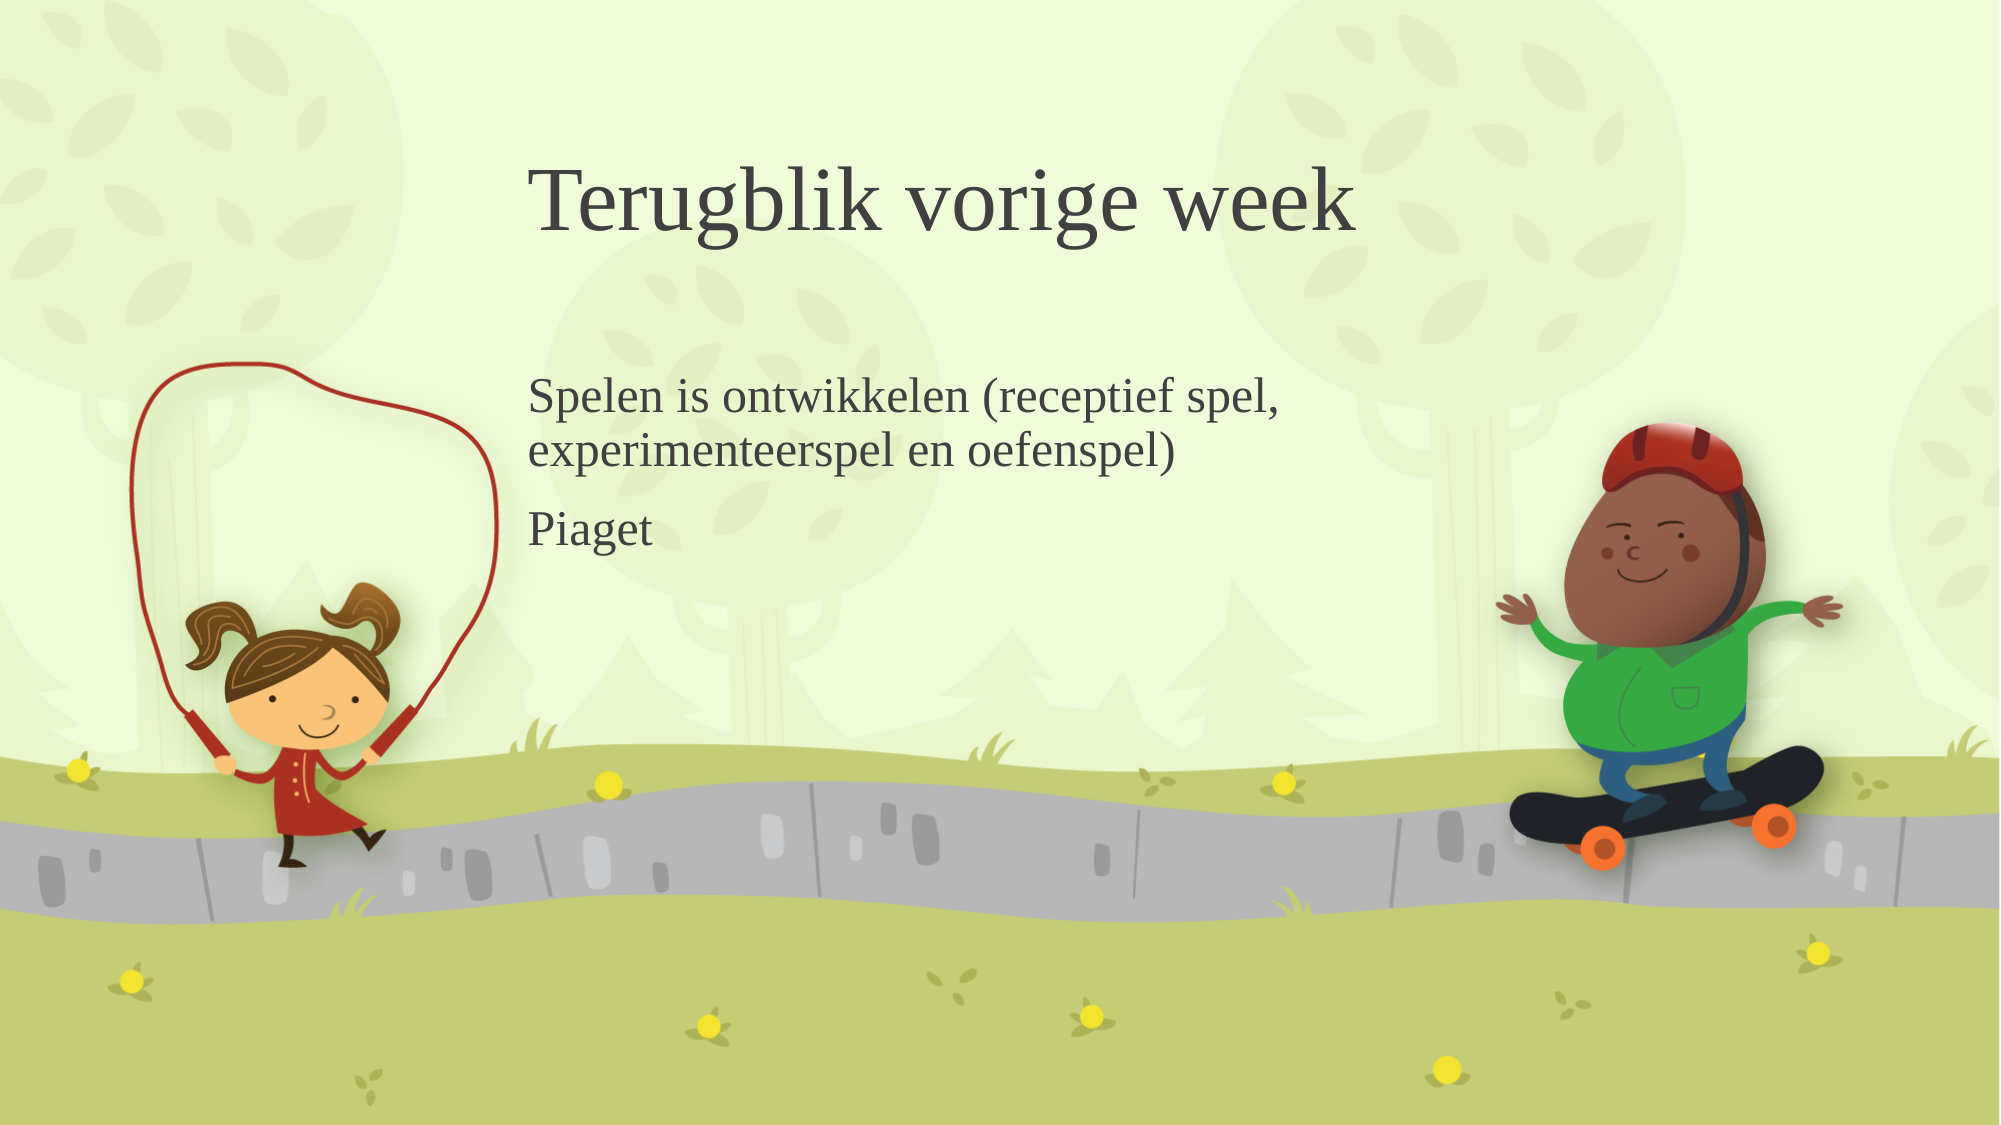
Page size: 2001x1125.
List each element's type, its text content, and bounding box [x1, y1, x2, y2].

picture [0, 0, 2000, 1125]
title Terugblik vorige week [512, 90, 1622, 258]
list Spelen is ontwikkelen (receptief spel, experimenteerspel en oefenspel) Piaget [512, 361, 1624, 662]
